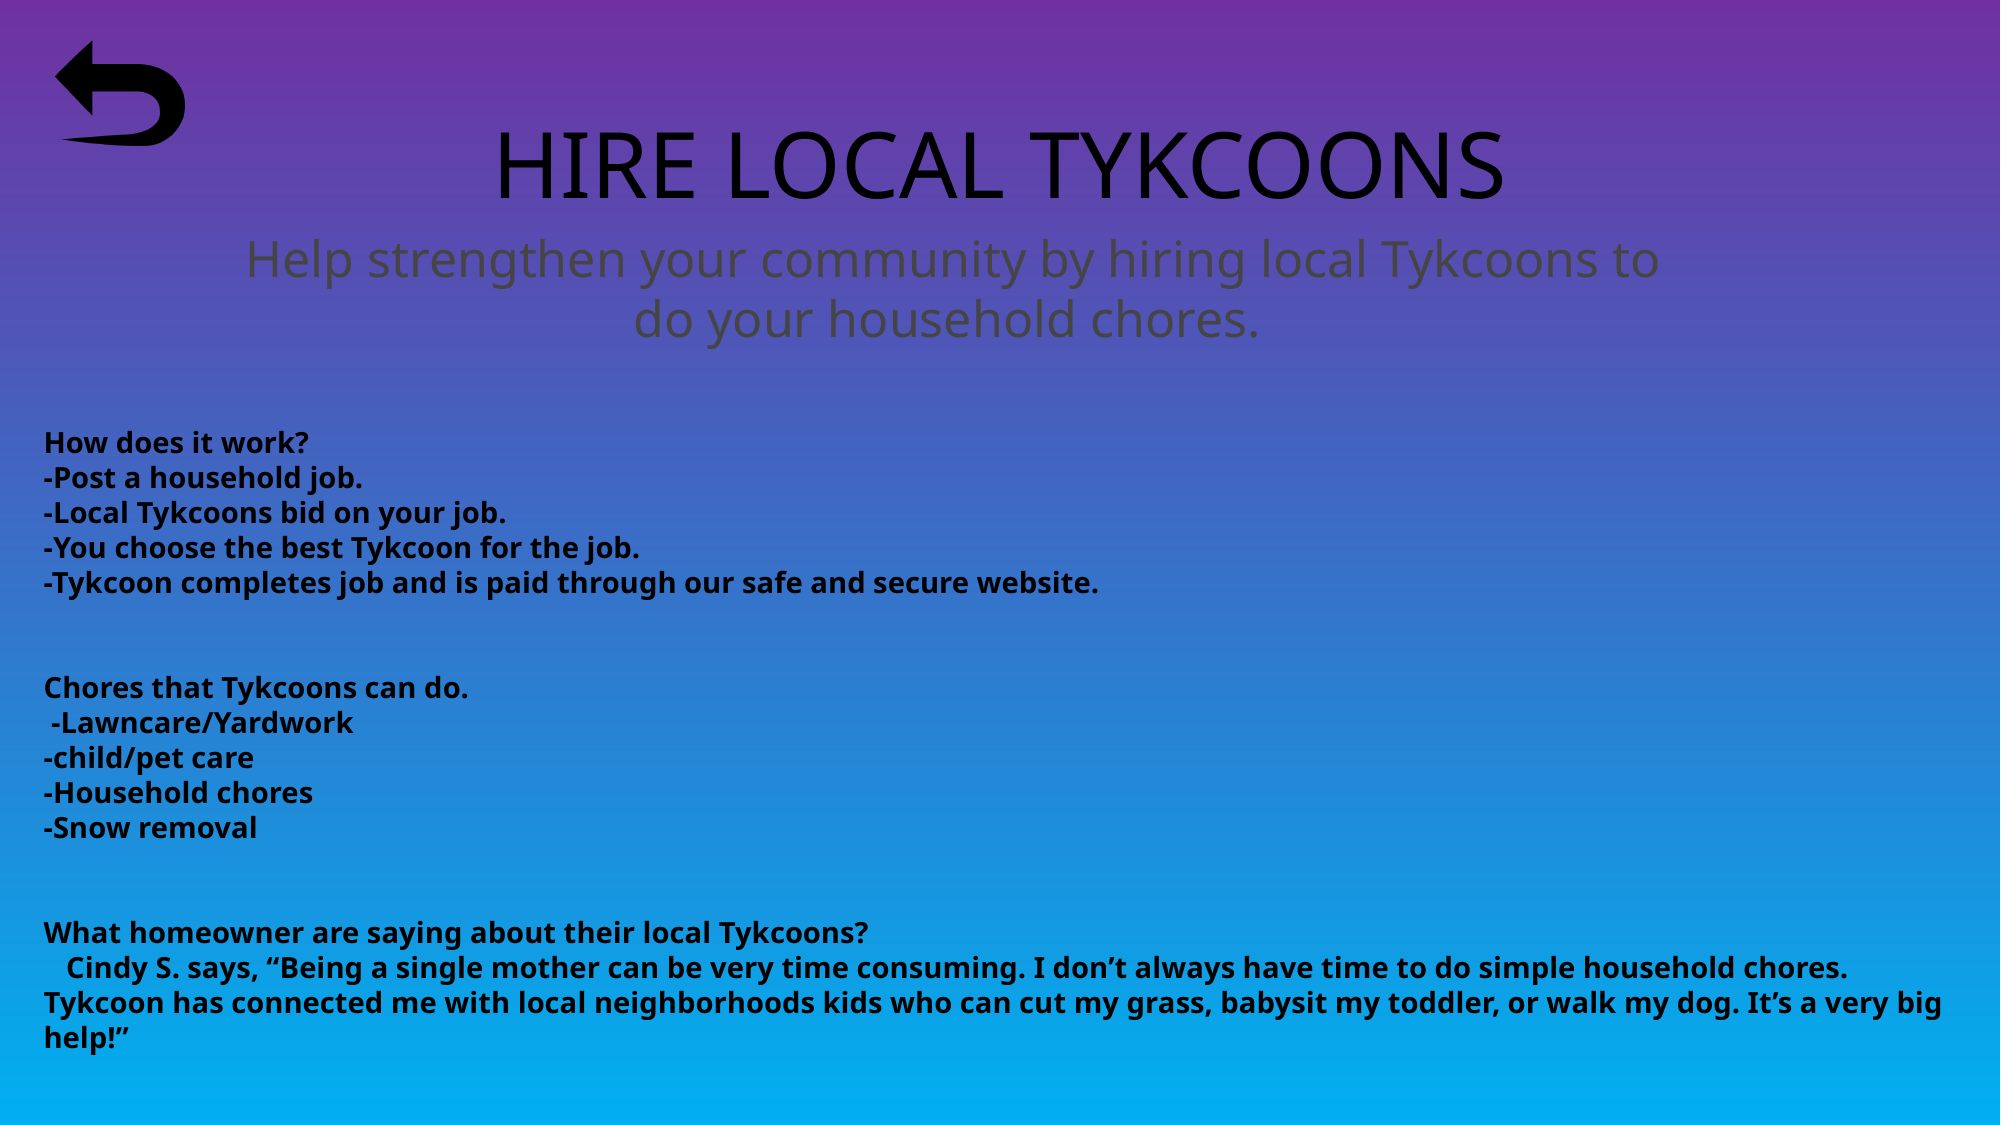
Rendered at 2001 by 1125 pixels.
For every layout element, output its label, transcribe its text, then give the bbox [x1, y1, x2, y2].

text_box How does it work? -Post a household job. -Local Tykcoons bid on your job. -You choose the best Tykcoon for the job. -Tykcoon completes job and is paid through our safe and secure website. Chores that Tykcoons can do. -Lawncare/Yardwork -child/pet care -Household chores -Snow removal What homeowner are saying about their local Tykcoons? Cindy S. says, “Being a single mother can be very time consuming. I don’t always have time to do simple household chores. Tykcoon has connected me with local neighborhoods kids who can cut my grass, babysit my toddler, or walk my dog. It’s a very big help!” [28, 417, 1972, 1062]
picture [45, 18, 196, 169]
title HIRE LOCAL TYKCOONS [137, 59, 1863, 278]
text_box Help strengthen your community by hiring local Tykcoons to do your household chores. [230, 220, 1678, 416]
